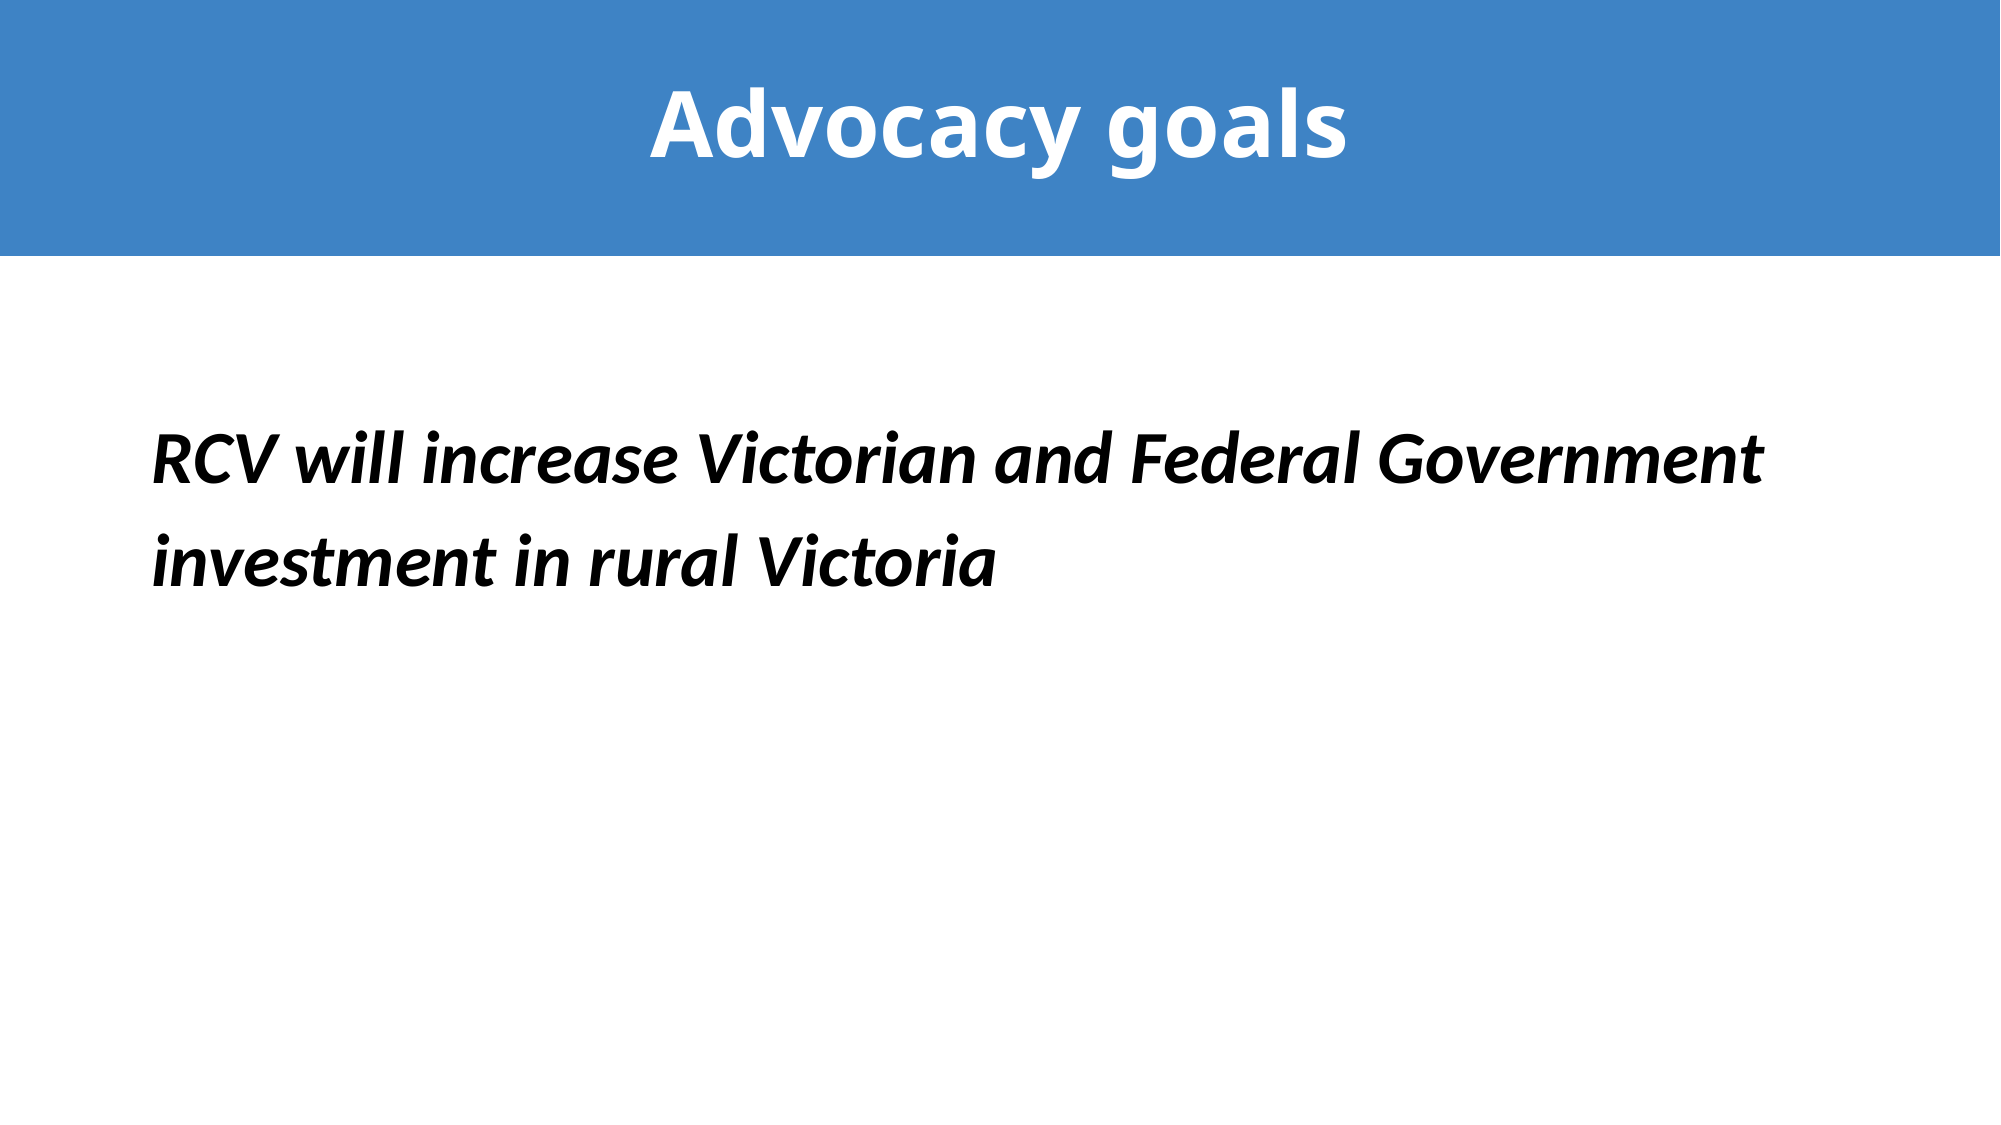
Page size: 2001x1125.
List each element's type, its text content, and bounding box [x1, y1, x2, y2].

title Advocacy goals [0, 0, 2000, 257]
text_box RCV will increase Victorian and Federal Government investment in rural Victoria [61, 327, 1878, 762]
